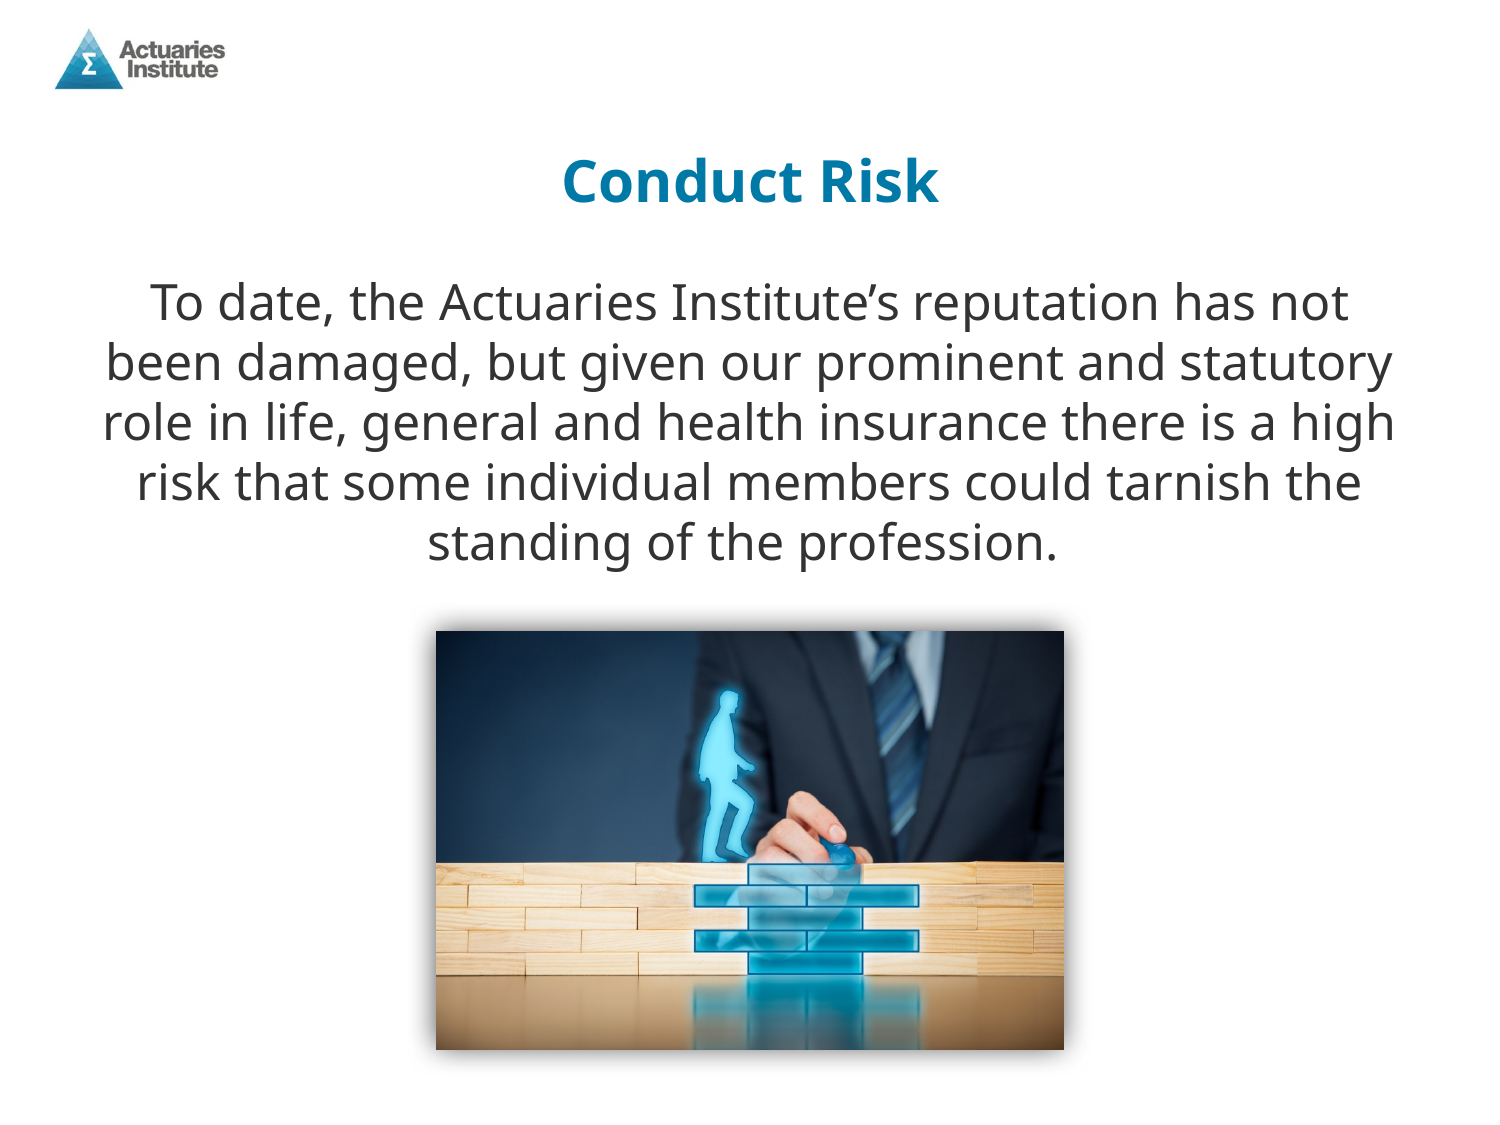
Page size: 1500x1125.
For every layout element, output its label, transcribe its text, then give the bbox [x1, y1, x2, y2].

list To date, the Actuaries Institute’s reputation has not been damaged, but given our prominent and statutory role in life, general and health insurance there is a high risk that some individual members could tarnish the standing of the profession. [75, 262, 1425, 1005]
picture [0, 0, 1500, 93]
title Conduct Risk [76, 125, 1425, 233]
picture [435, 631, 1064, 1050]
